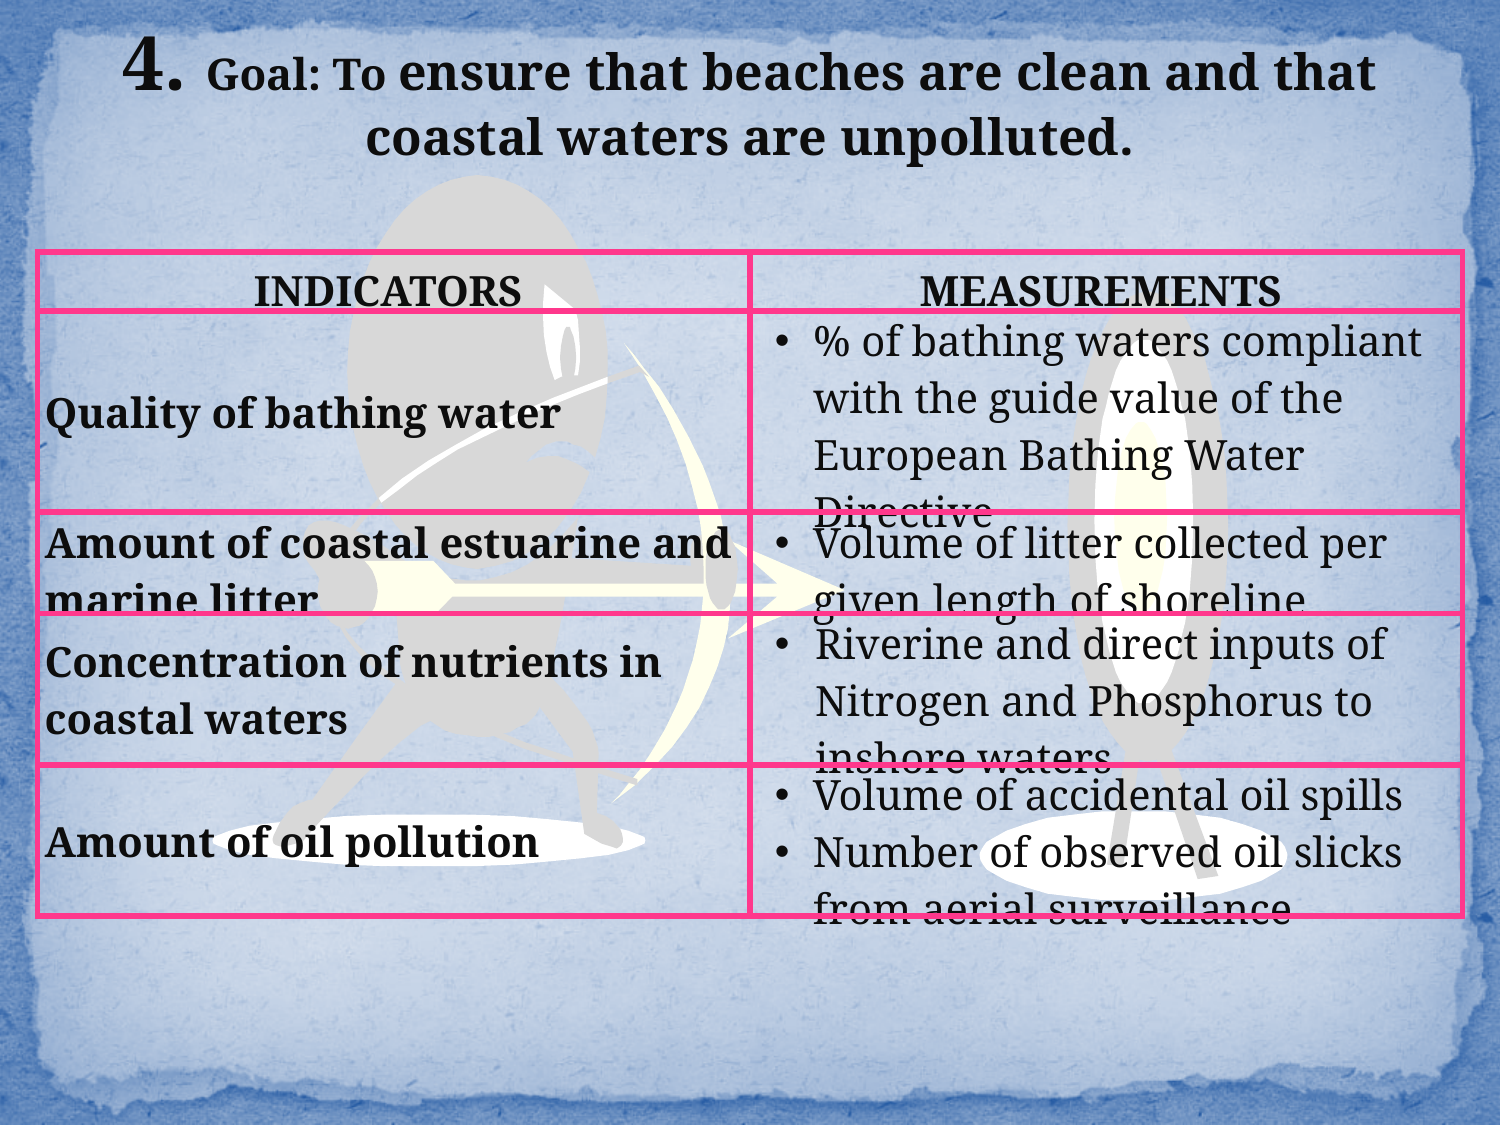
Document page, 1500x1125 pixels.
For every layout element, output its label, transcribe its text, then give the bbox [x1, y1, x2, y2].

table_cell Amount of coastal estuarine and marine litter [40, 515, 207, 611]
text_box 4. Goal: To ensure that beaches are clean and that coastal waters are unpolluted. [37, 8, 1463, 174]
table_cell Concentration of nutrients in coastal waters [40, 616, 207, 762]
table_cell % of bathing waters compliant with the guide value of the European Bathing Water Directive [1291, 314, 1460, 509]
table_header INDICATORS [40, 255, 207, 308]
table_cell Riverine and direct inputs of Nitrogen and Phosphorus to inshore waters [1291, 616, 1460, 762]
table_cell Volume of litter collected per given length of shoreline [1291, 515, 1460, 611]
table_cell Amount of oil pollution [40, 768, 747, 913]
table_header MEASUREMENTS [1291, 255, 1460, 308]
picture [212, 174, 1288, 901]
table_cell Volume of accidental oil spills Number of observed oil slicks from aerial surveillance [753, 768, 1460, 913]
table_cell Quality of bathing water [40, 314, 207, 509]
